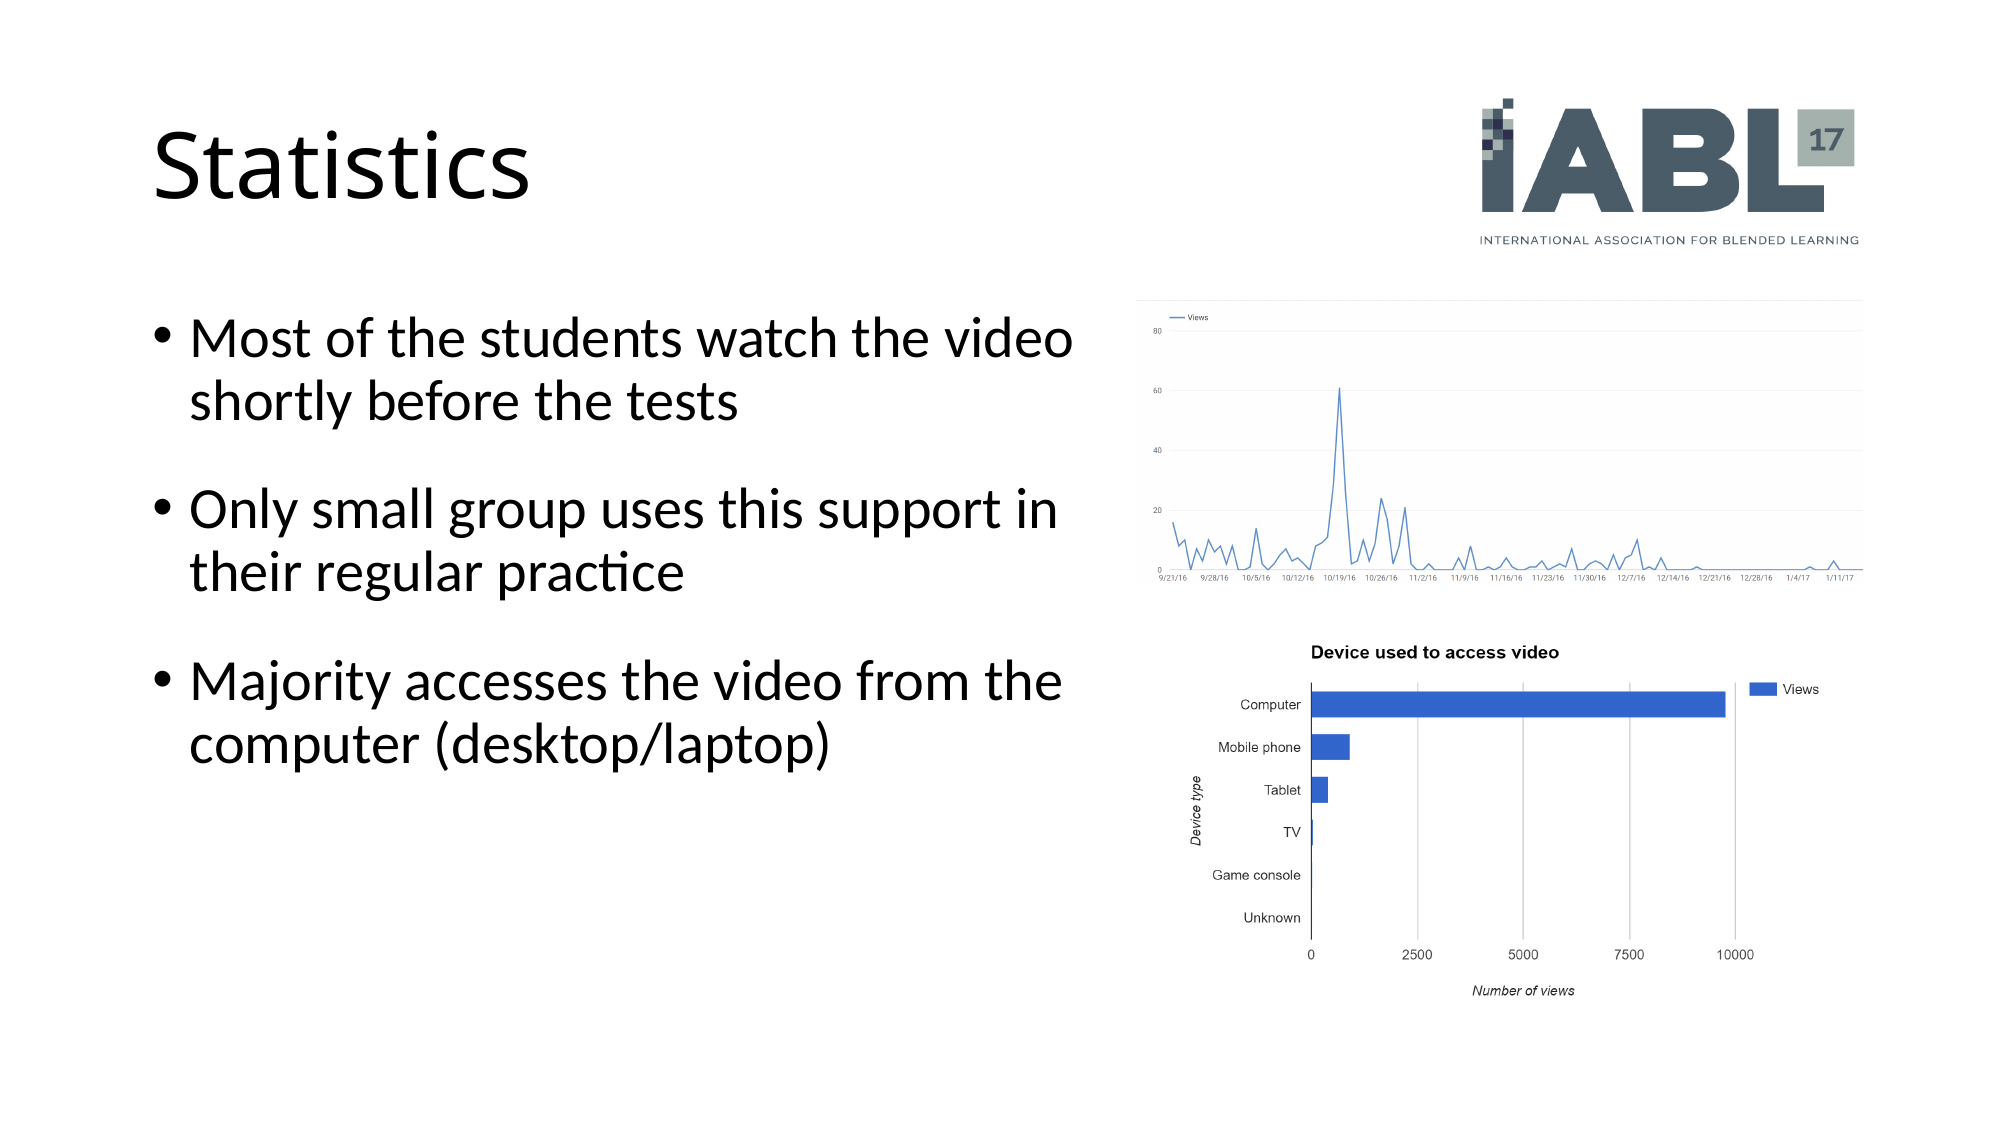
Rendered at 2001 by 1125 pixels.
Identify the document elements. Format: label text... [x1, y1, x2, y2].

title Statistics [137, 59, 1863, 278]
list Most of the students watch the video shortly before the tests Only small group uses this support in their regular practice Majority accesses the video from the computer (desktop/laptop) [137, 299, 1131, 1014]
picture [1136, 299, 1863, 584]
picture [1181, 606, 1863, 1014]
